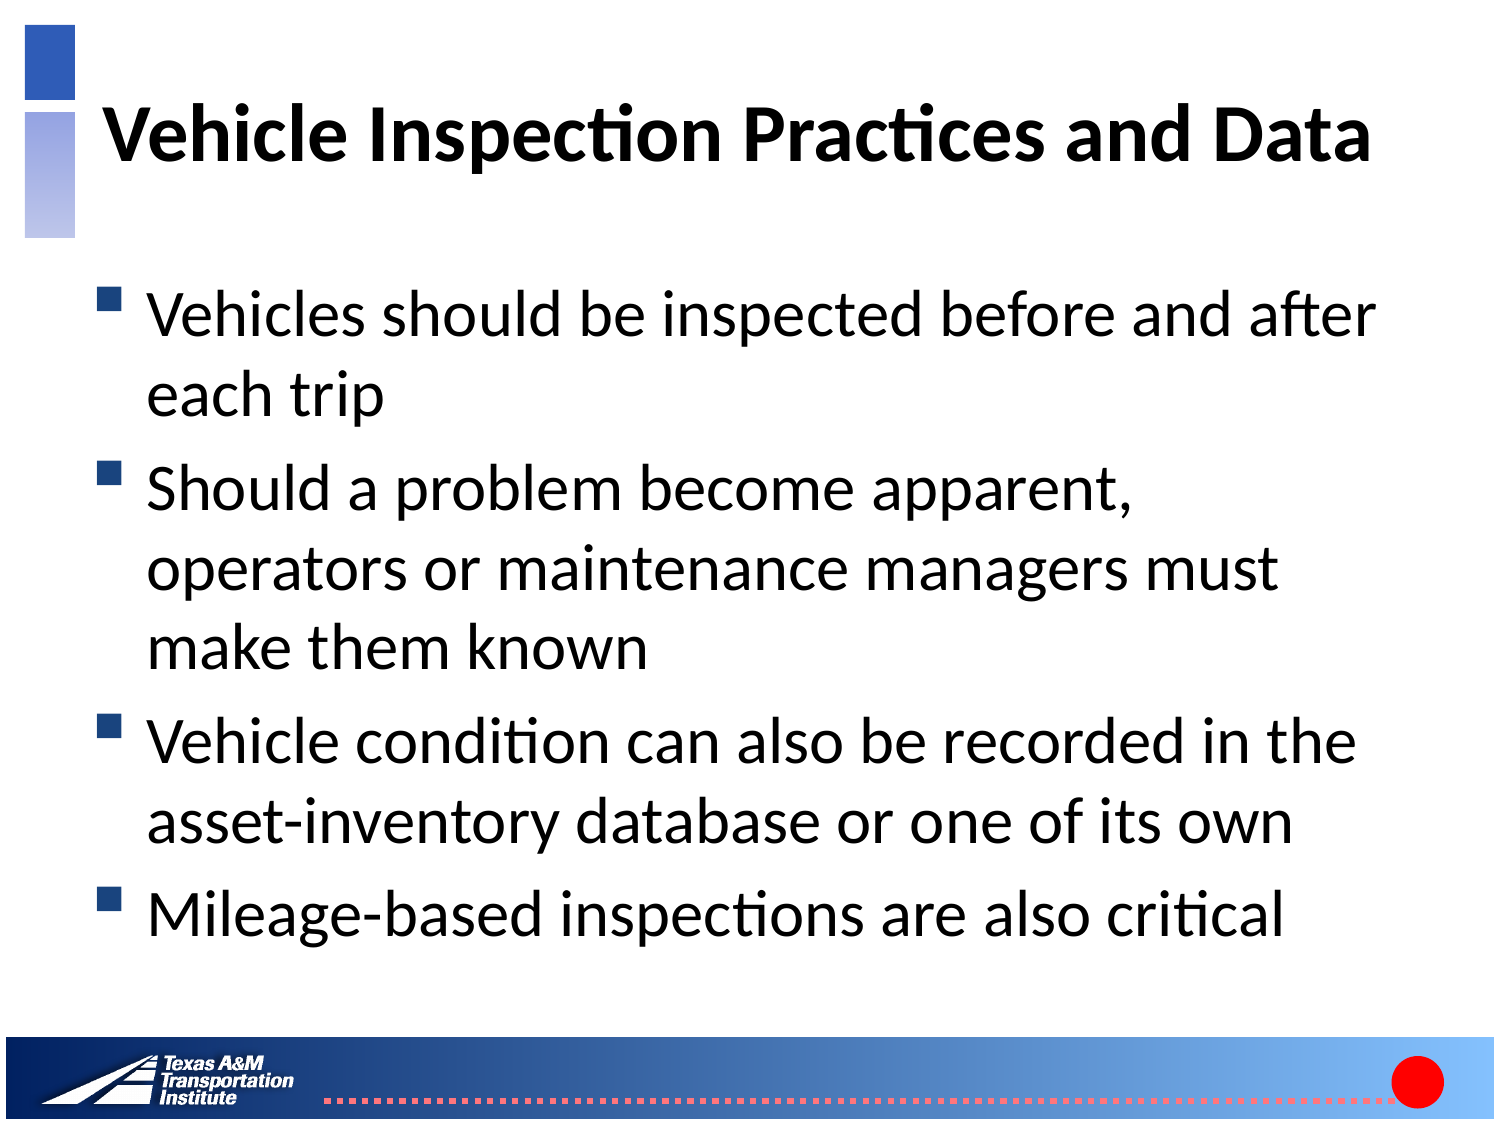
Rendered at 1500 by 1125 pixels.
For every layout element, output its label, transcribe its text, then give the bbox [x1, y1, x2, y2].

list Vehicles should be inspected before and after each trip Should a problem become apparent, operators or maintenance managers must make them known Vehicle condition can also be recorded in the asset-inventory database or one of its own Mileage-based inspections are also critical [75, 262, 1425, 1000]
title Vehicle Inspection Practices and Data [87, 24, 1425, 233]
picture [37, 1037, 300, 1125]
